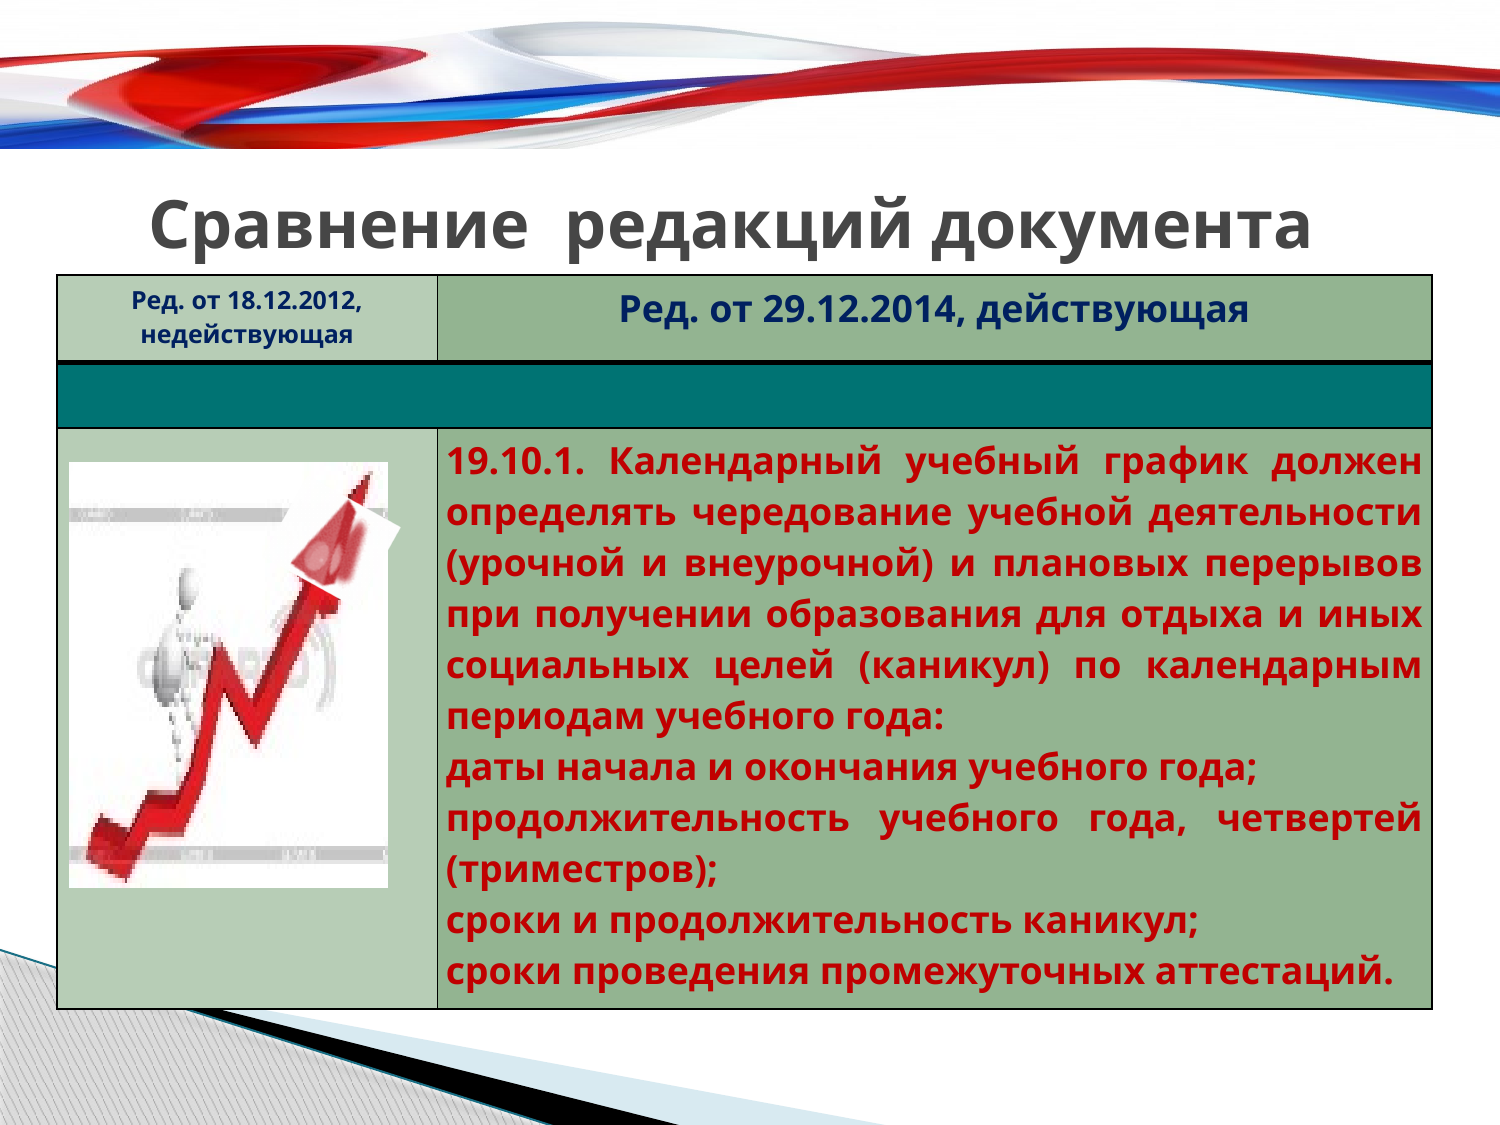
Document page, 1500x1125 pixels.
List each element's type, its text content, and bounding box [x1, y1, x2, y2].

table_cell [58, 365, 1431, 427]
picture [0, 0, 1500, 149]
table_header Ред. от 18.12.2012, недействующая [58, 276, 437, 360]
table_header Ред. от 29.12.2014, действующая [438, 276, 1431, 360]
text_box Сравнение редакций документа [24, 174, 1438, 270]
table_cell <фрагмент не существовал> [58, 429, 437, 1008]
picture [68, 462, 389, 888]
table_cell 19.10.1. Календарный учебный график должен определять чередование учебной деятельности (урочной и внеурочной) и плановых перерывов при получении образования для отдыха и иных социальных целей (каникул) по календарным периодам учебного года: даты начала и окончания учебного года; продолжительность учебного года, четвертей (триместров); сроки и продолжительность каникул; сроки проведения промежуточных аттестаций. [438, 429, 1431, 1008]
